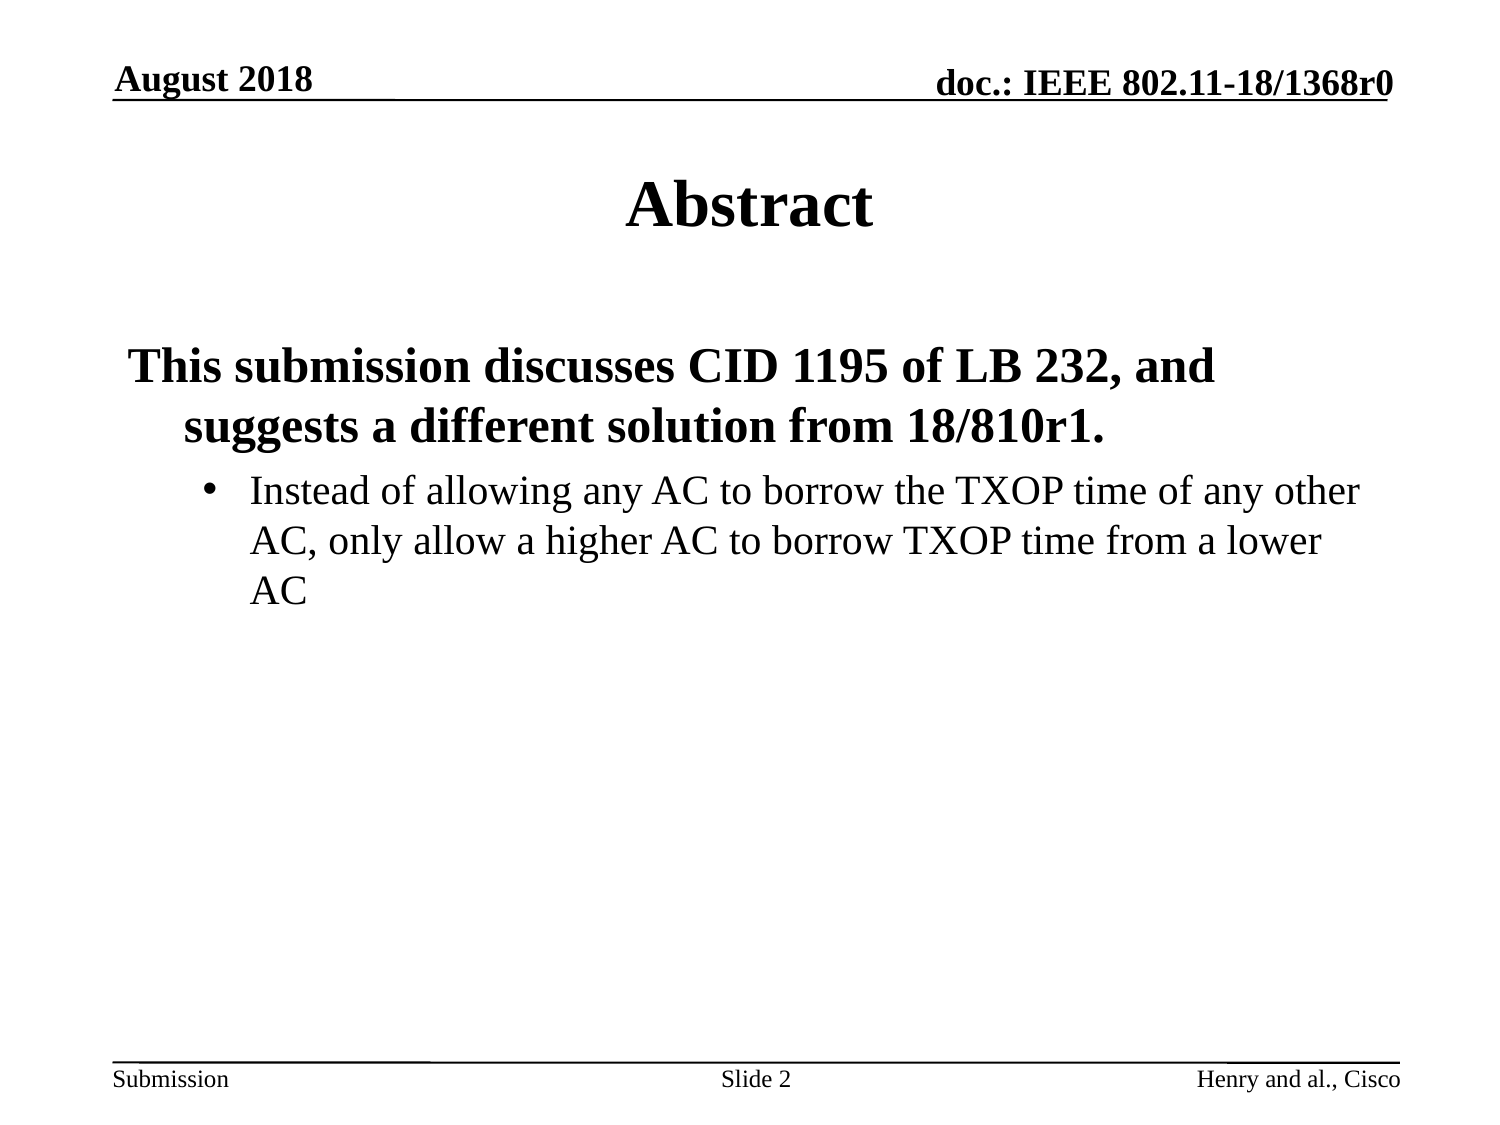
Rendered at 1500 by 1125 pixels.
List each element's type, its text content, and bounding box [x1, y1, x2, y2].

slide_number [114, 54, 540, 100]
list This submission discusses CID 1195 of LB 232, and suggests a different solution from 18/810r1. Instead of allowing any AC to borrow the TXOP time of any other AC, only allow a higher AC to borrow TXOP time from a lower AC [112, 324, 1388, 1001]
slide_number Slide 2 [712, 1061, 800, 1123]
title Abstract [112, 112, 1388, 288]
footer Henry and al., Cisco [902, 1061, 1402, 1093]
